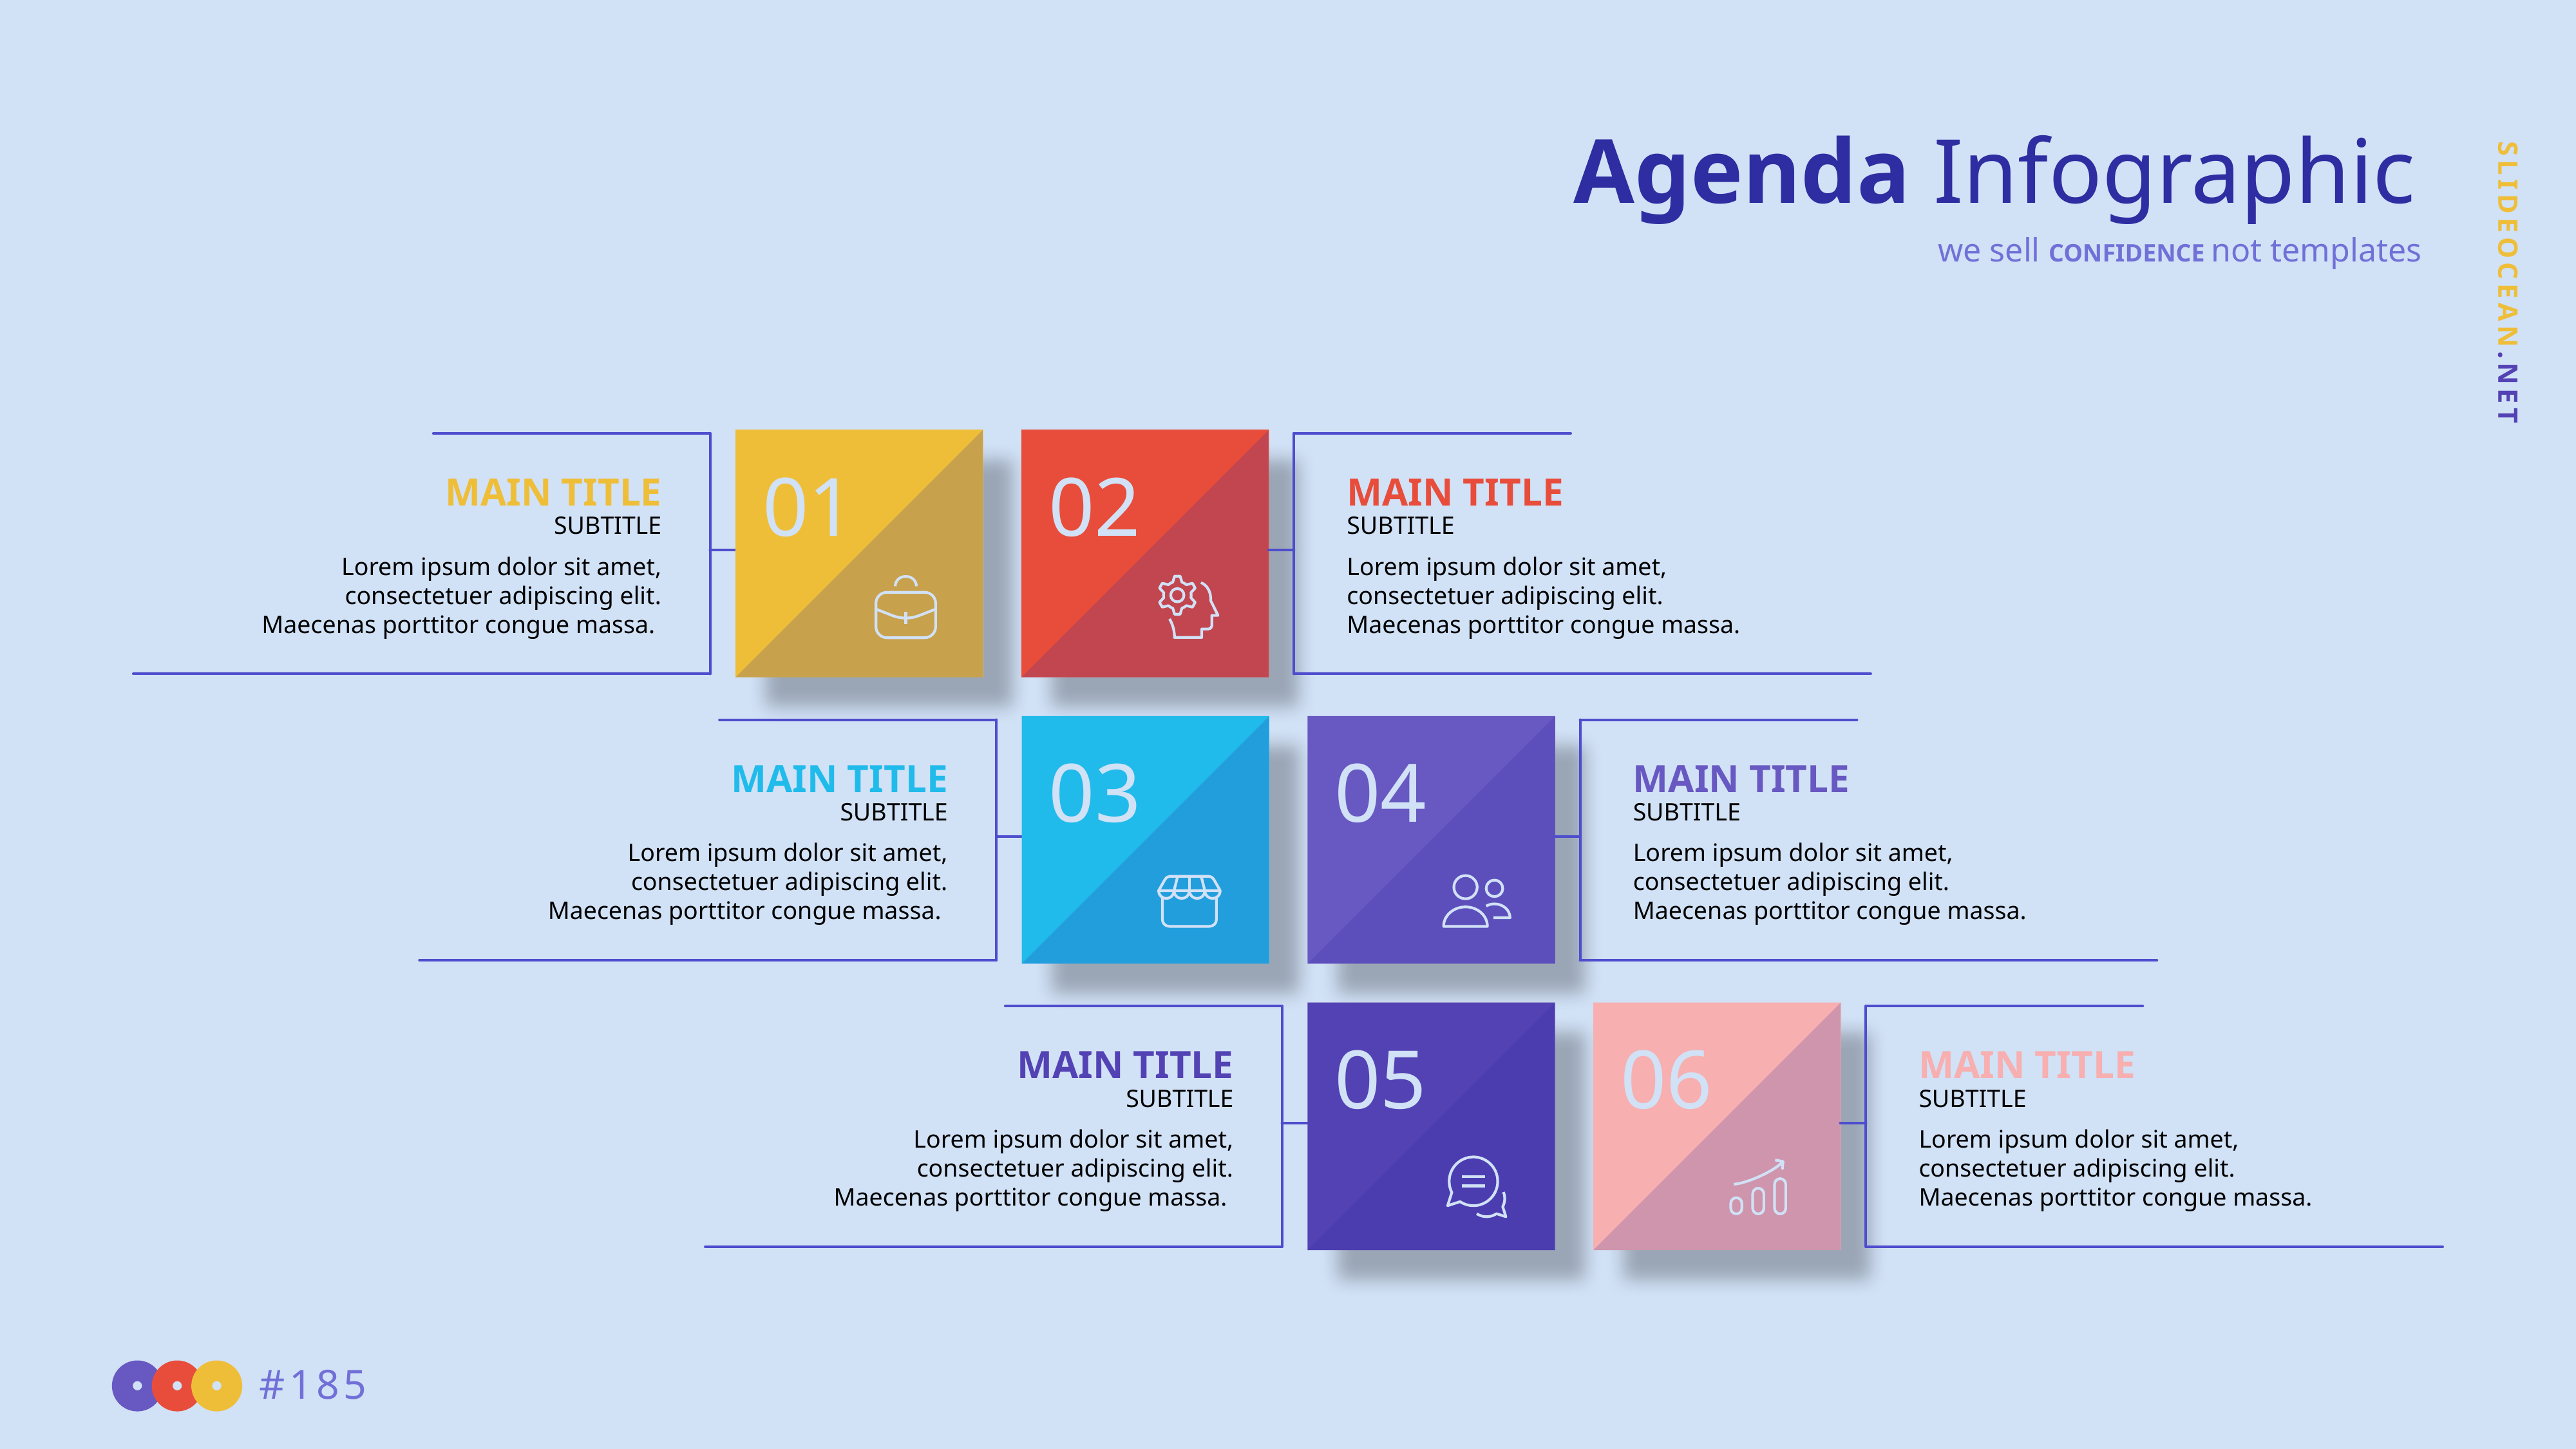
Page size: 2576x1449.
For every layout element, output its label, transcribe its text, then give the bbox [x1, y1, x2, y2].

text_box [419, 719, 1021, 961]
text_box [530, 749, 958, 931]
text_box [1623, 749, 2051, 931]
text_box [1307, 715, 1556, 964]
text_box Agenda Infographic [1564, 109, 2425, 226]
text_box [133, 433, 735, 674]
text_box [1337, 462, 1765, 645]
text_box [1593, 1002, 1842, 1251]
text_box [1840, 1005, 2443, 1247]
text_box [1021, 429, 1270, 678]
text_box #185 [259, 1359, 402, 1408]
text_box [1909, 1035, 2337, 1217]
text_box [1021, 715, 1270, 964]
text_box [243, 462, 672, 645]
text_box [705, 1005, 1307, 1247]
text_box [1307, 1002, 1556, 1251]
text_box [815, 1035, 1244, 1217]
text_box we sell CONFIDENCE not templates [1637, 229, 2443, 269]
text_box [1268, 433, 1871, 674]
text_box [735, 429, 984, 678]
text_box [1554, 719, 2157, 961]
